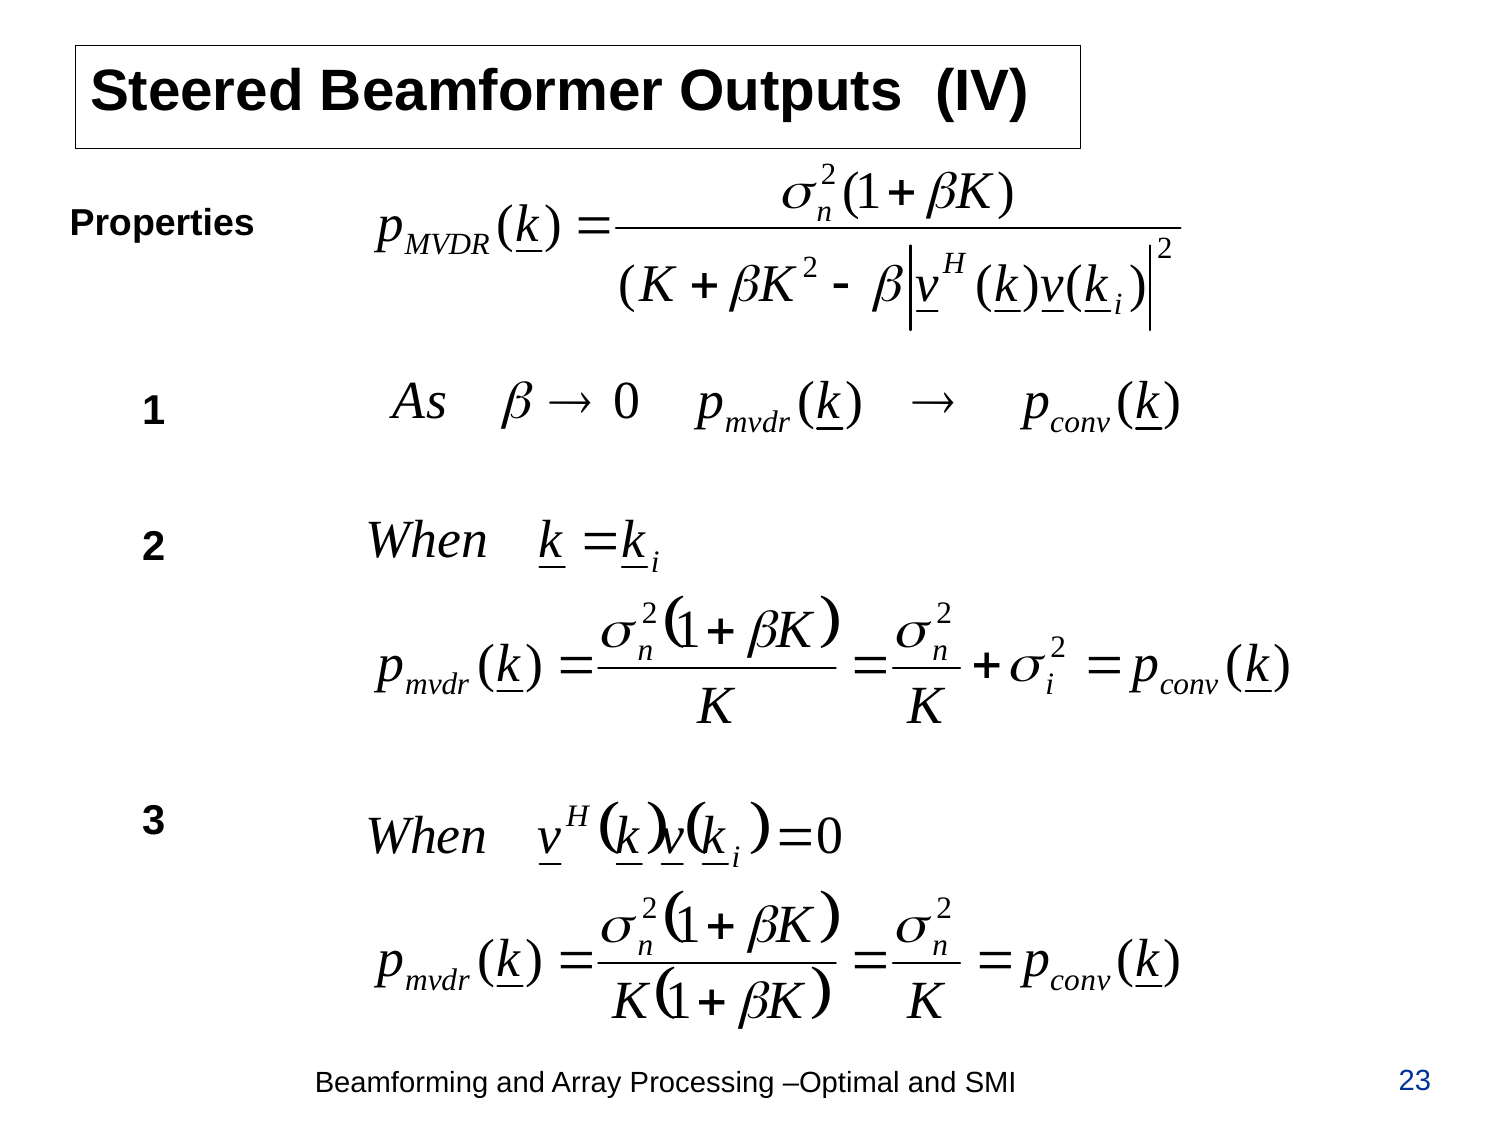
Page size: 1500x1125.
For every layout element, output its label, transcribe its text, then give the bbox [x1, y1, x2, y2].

slide_number 23 [1207, 1055, 1447, 1102]
title Steered Beamformer Outputs (IV) [75, 45, 1081, 149]
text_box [362, 503, 1300, 737]
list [362, 148, 1193, 344]
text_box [362, 790, 1193, 1042]
list Properties [54, 181, 739, 1042]
text_box 1 2 3 [127, 365, 228, 990]
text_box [380, 364, 1193, 446]
